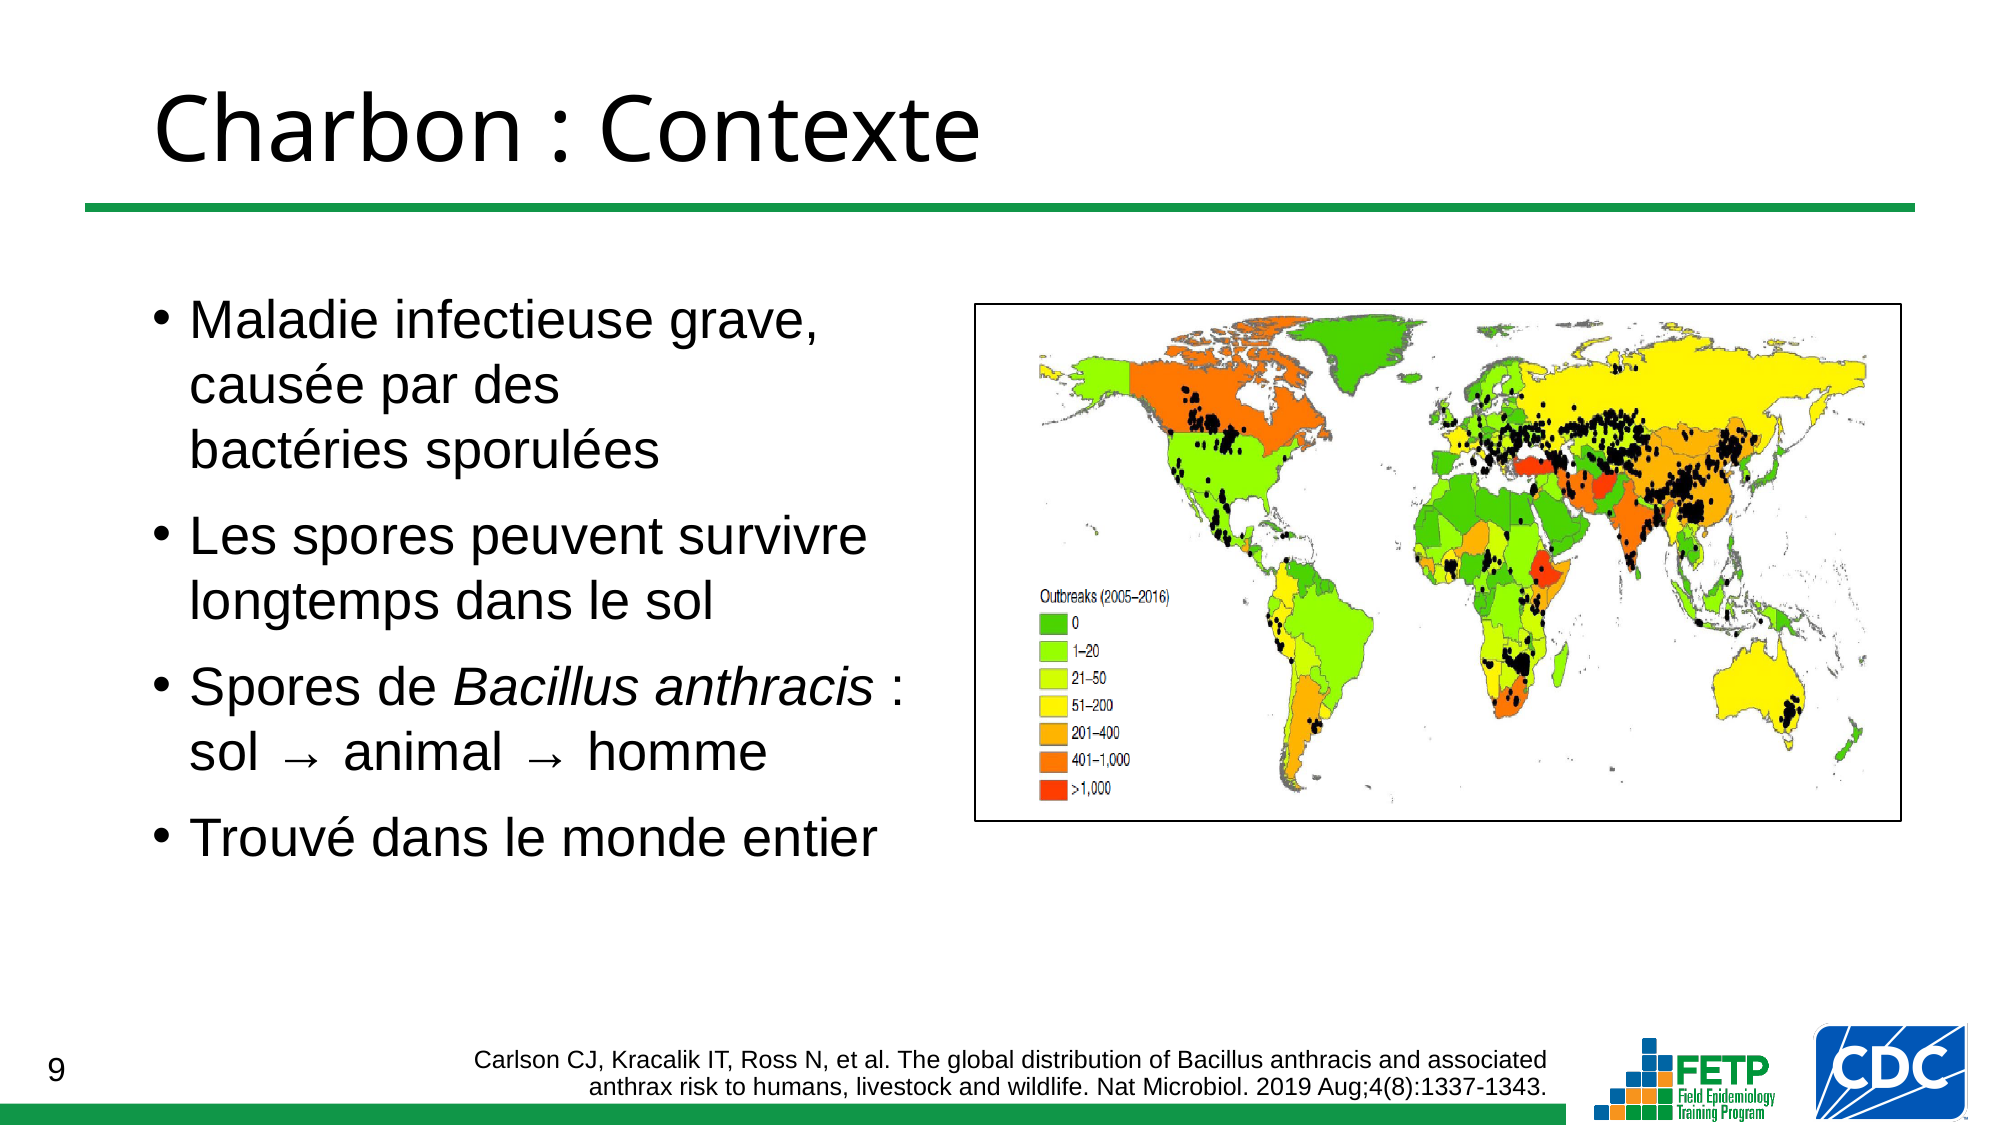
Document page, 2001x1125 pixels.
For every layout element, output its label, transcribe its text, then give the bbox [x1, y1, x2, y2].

picture [1594, 1038, 1775, 1122]
title Charbon : Contexte [137, 75, 1863, 207]
list Carlson CJ, Kracalik IT, Ross N, et al. The global distribution of Bacillus anthracis and associated anthrax risk to humans, livestock and wildlife. Nat Microbiol. 2019 Aug;4(8):1337-1343. [387, 1039, 1565, 1103]
list Maladie infectieuse grave, causée par des bactéries sporulées Les spores peuvent survivre longtemps dans le sol Spores de Bacillus anthracis : sol → animal → homme Trouvé dans le monde entier [137, 277, 930, 954]
picture [975, 304, 1901, 821]
picture [1813, 1023, 1968, 1122]
